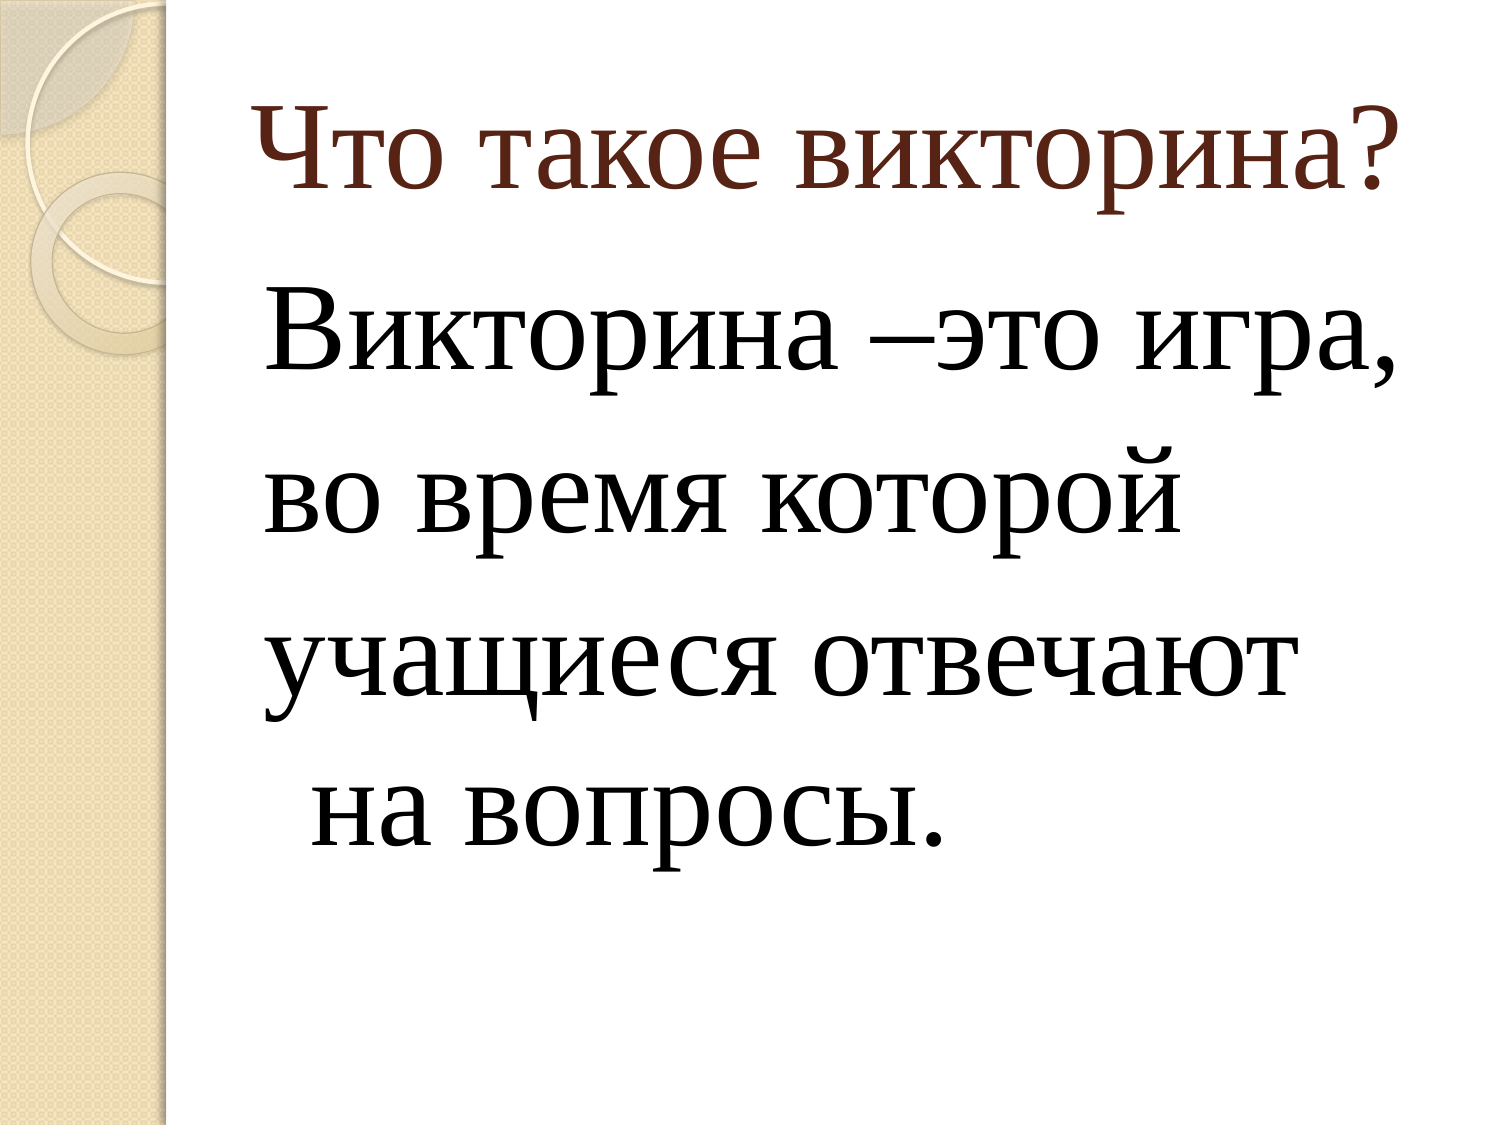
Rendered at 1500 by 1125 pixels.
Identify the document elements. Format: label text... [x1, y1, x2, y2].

title Что такое викторина? [235, 45, 1466, 233]
list Викторина –это игра, во время которой учащиеся отвечают на вопросы. [235, 237, 1466, 1025]
